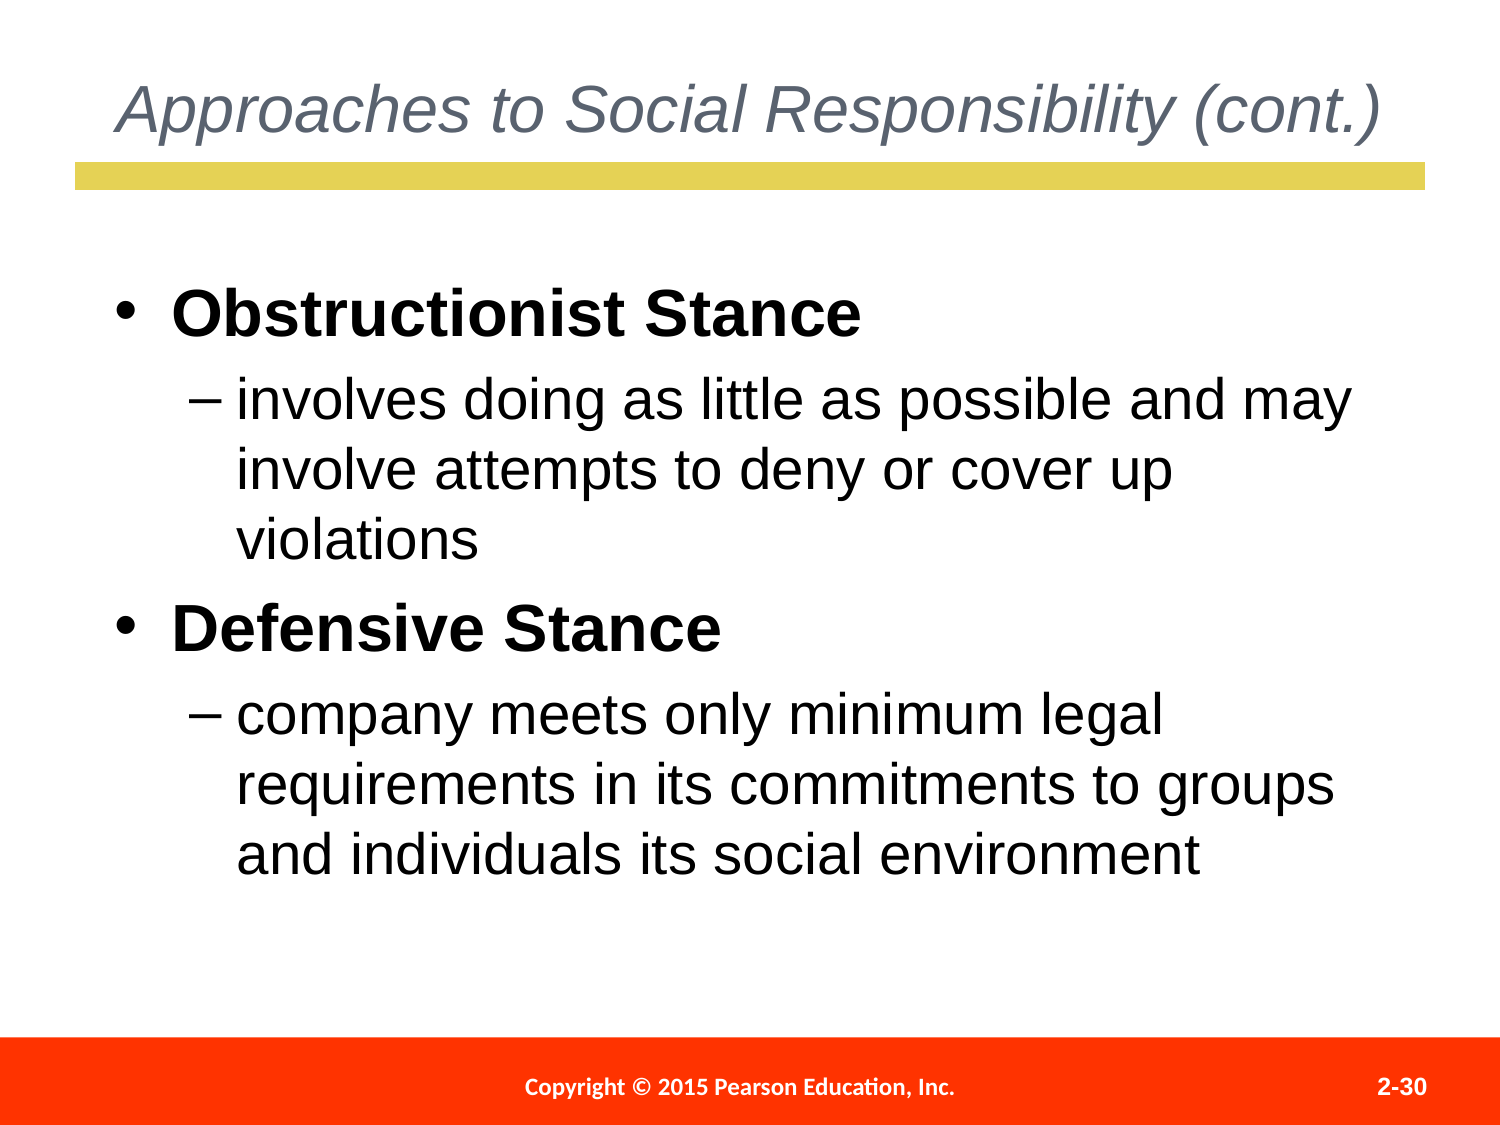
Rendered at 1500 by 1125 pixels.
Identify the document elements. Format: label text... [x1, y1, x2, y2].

title Approaches to Social Responsibility (cont.) [74, 12, 1426, 201]
text_box Obstructionist Stance involves doing as little as possible and may involve attempts to deny or cover up violations Defensive Stance company meets only minimum legal requirements in its commitments to groups and individuals its social environment [99, 262, 1413, 1005]
